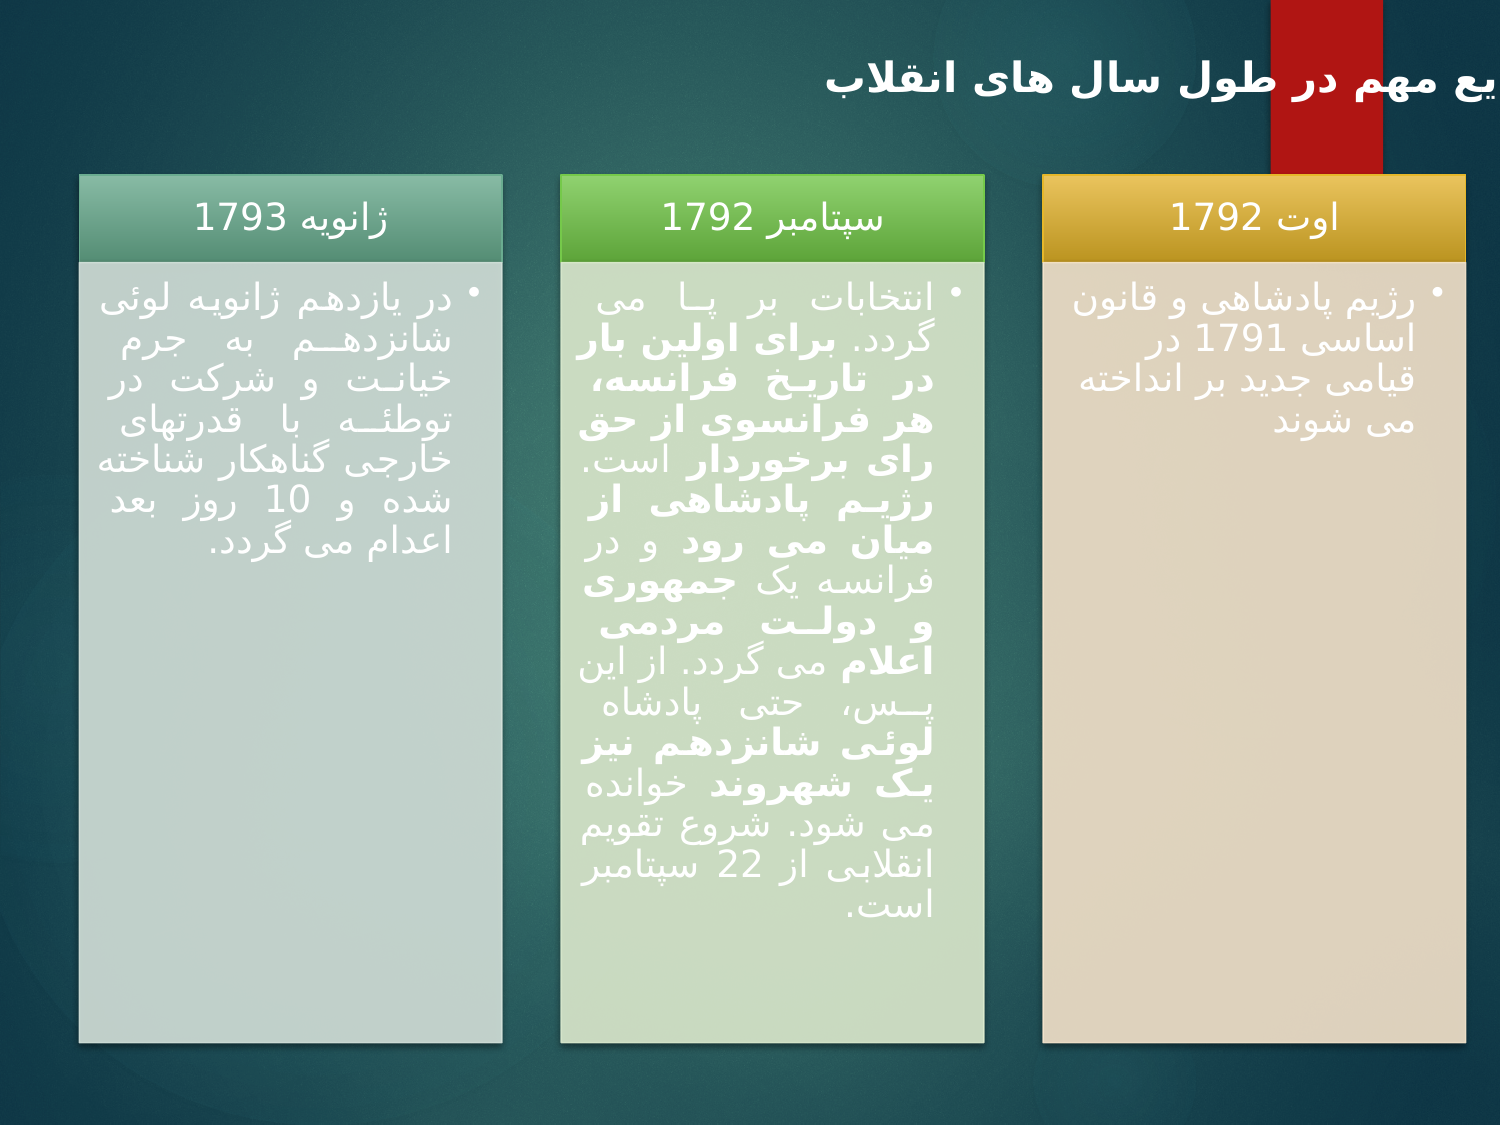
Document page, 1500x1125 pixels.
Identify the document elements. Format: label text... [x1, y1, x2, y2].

text_box وقایع مهم در طول سال های انقلاب [809, 40, 1500, 109]
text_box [78, 149, 1467, 1068]
